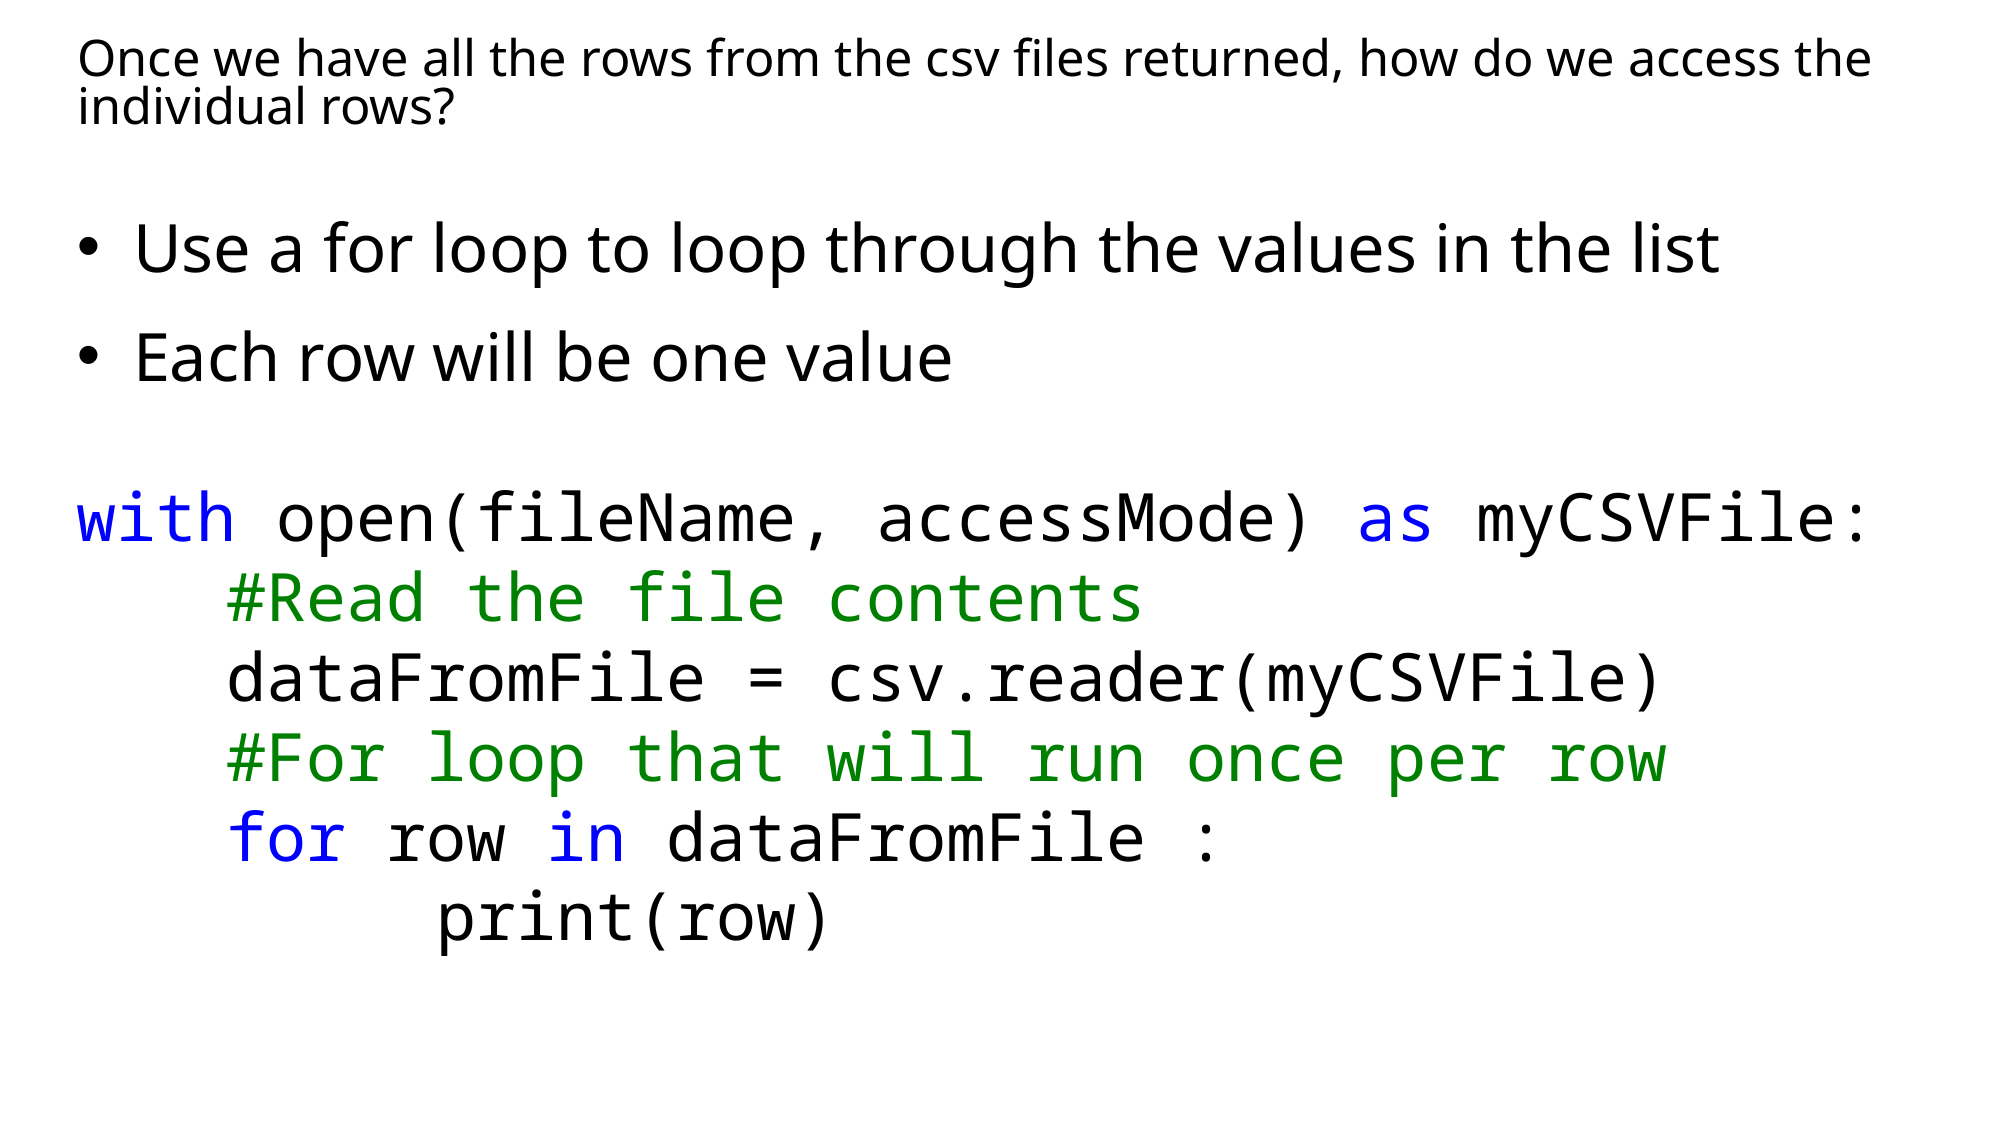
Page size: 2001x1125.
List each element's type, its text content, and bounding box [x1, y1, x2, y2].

title Once we have all the rows from the csv files returned, how do we access the individual rows? [62, 29, 1953, 198]
list Use a for loop to loop through the values in the list Each row will be one value with open(fileName, accessMode) as myCSVFile: #Read the file contents dataFromFile = csv.reader(myCSVFile) #For loop that will run once per row for row in dataFromFile : print(row) [62, 198, 1953, 1068]
